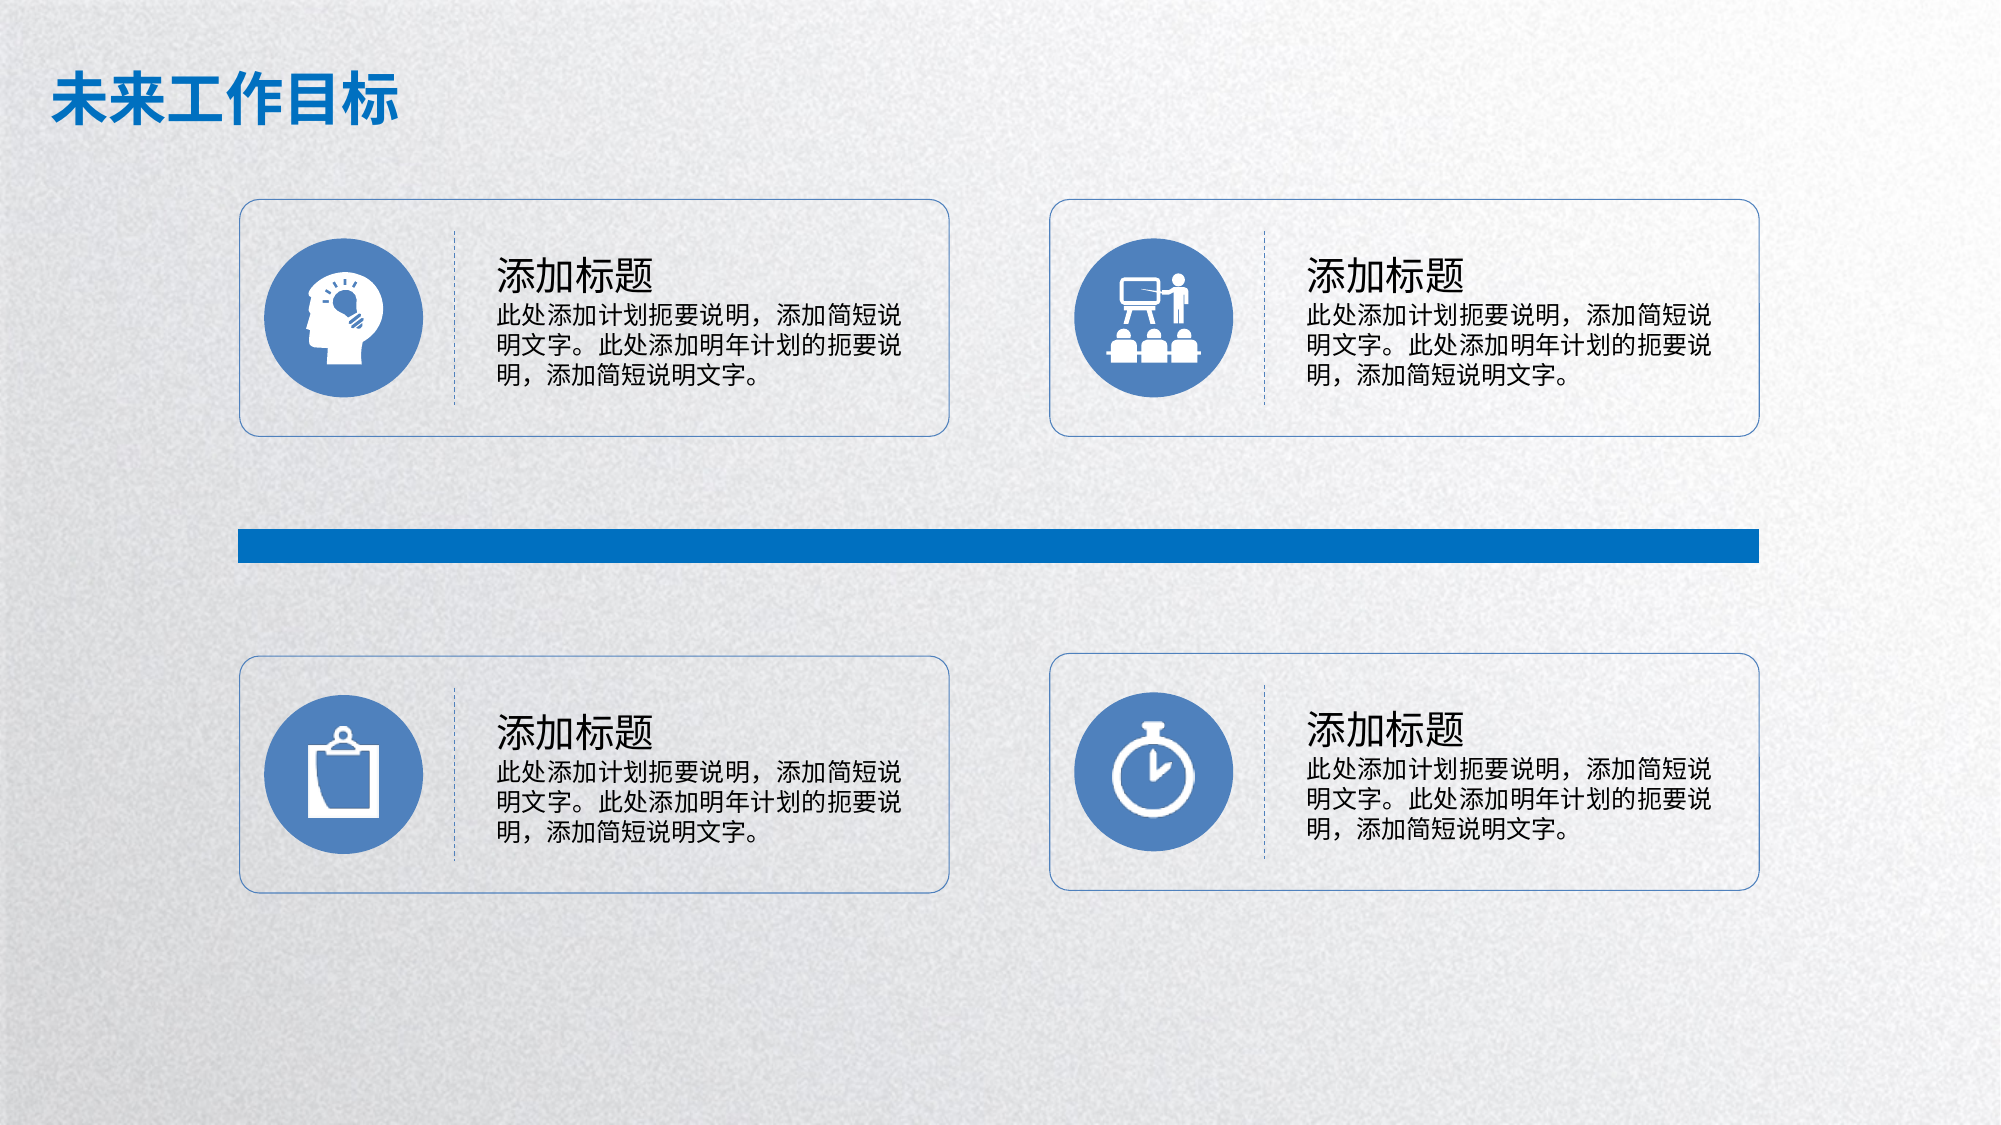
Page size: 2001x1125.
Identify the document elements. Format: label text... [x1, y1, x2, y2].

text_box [1049, 199, 1760, 437]
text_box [1049, 653, 1760, 891]
text_box [235, 527, 1761, 566]
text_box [239, 655, 950, 894]
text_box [239, 199, 950, 437]
text_box 未来工作目标 [35, 54, 591, 140]
picture [0, 0, 2001, 1125]
